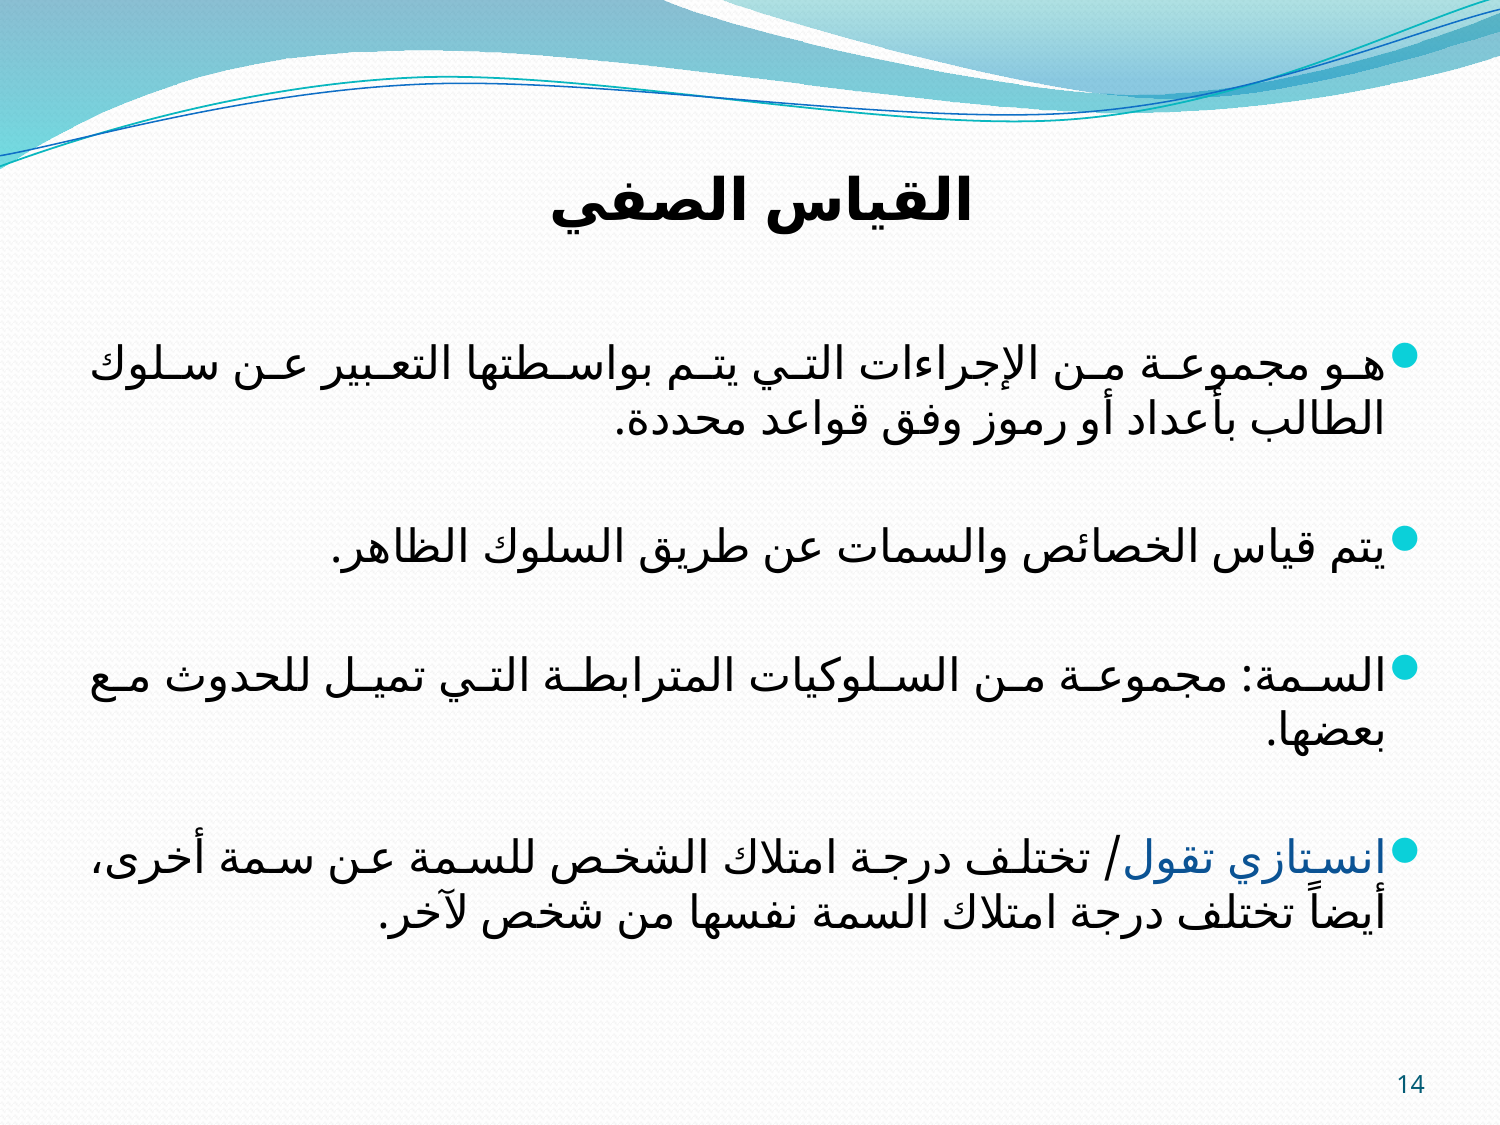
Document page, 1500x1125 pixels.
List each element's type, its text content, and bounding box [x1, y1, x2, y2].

list هو مجموعة من الإجراءات التي يتم بواسطتها التعبير عن سلوك الطالب بأعداد أو رموز وفق قواعد محددة. يتم قياس الخصائص والسمات عن طريق السلوك الظاهر. السمة: مجموعة من السلوكيات المترابطة التي تميل للحدوث مع بعضها. انستازي تقول/ تختلف درجة امتلاك الشخص للسمة عن سمة أخرى، أيضاً تختلف درجة امتلاك السمة نفسها من شخص لآخر. [75, 262, 1447, 1059]
title القياس الصفي [123, 45, 1400, 233]
slide_number 14 [1299, 1042, 1425, 1103]
